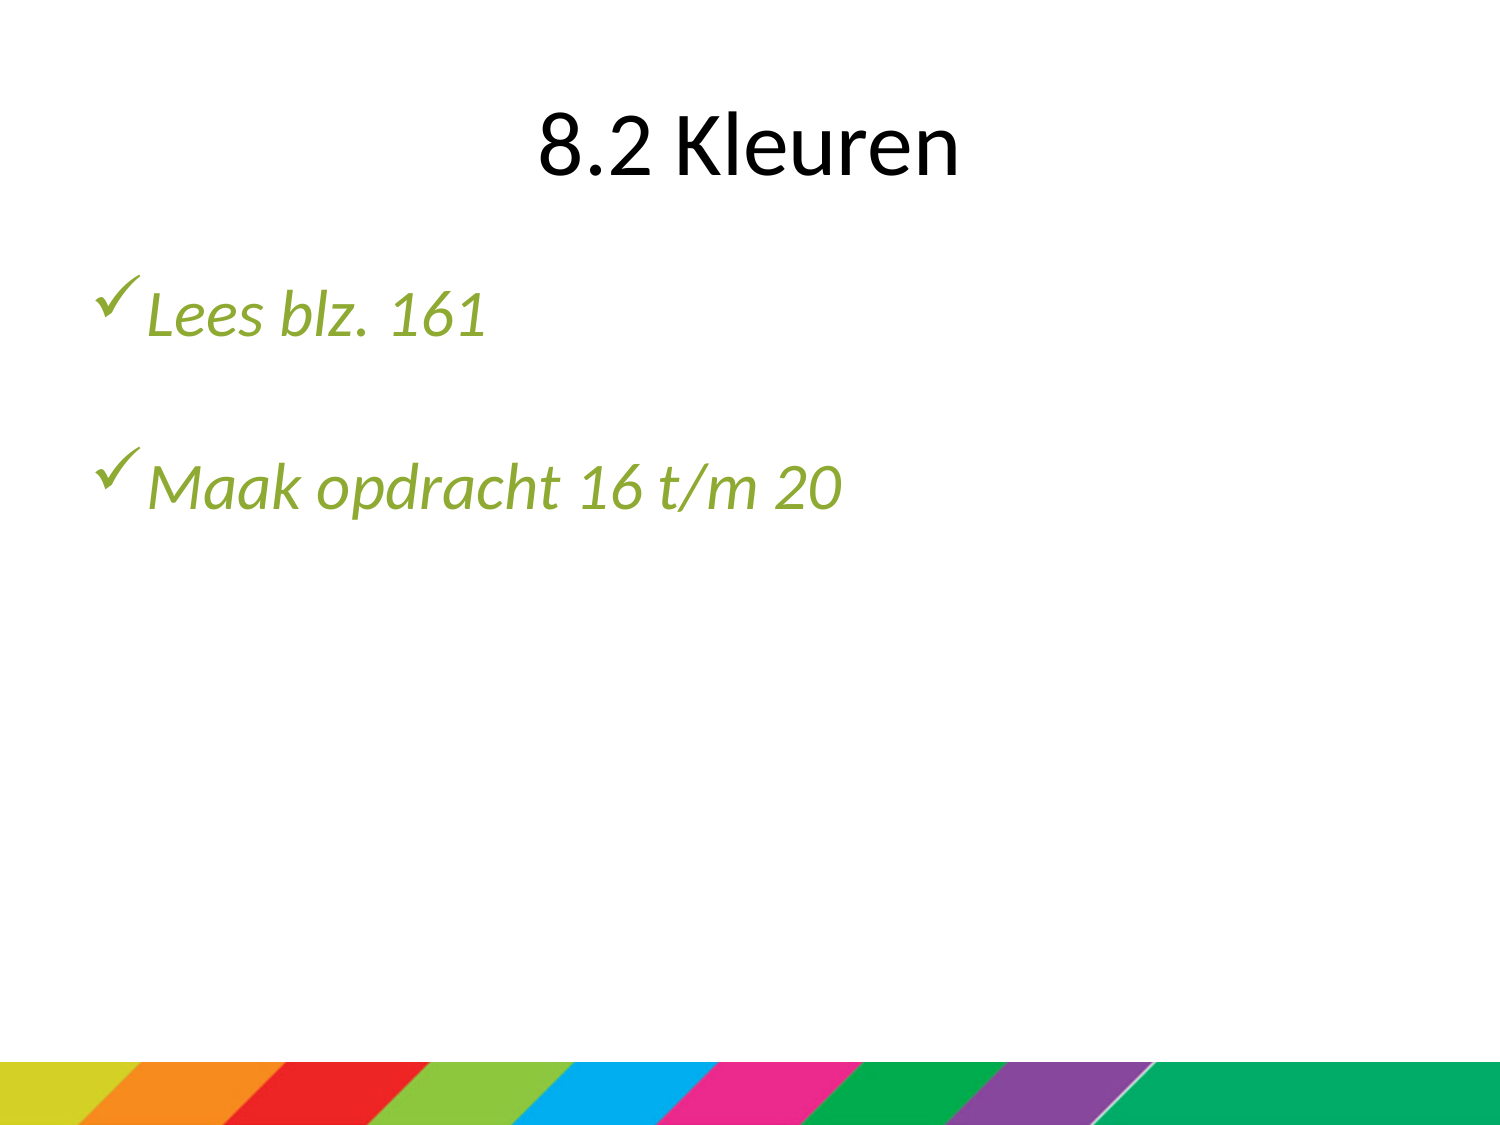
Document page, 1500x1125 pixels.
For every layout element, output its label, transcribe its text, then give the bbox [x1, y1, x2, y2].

list Lees blz. 161 Maak opdracht 16 t/m 20 [75, 262, 1425, 1005]
picture [0, 1062, 574, 1125]
title 8.2 Kleuren [75, 45, 1425, 233]
picture [656, 1062, 1500, 1125]
